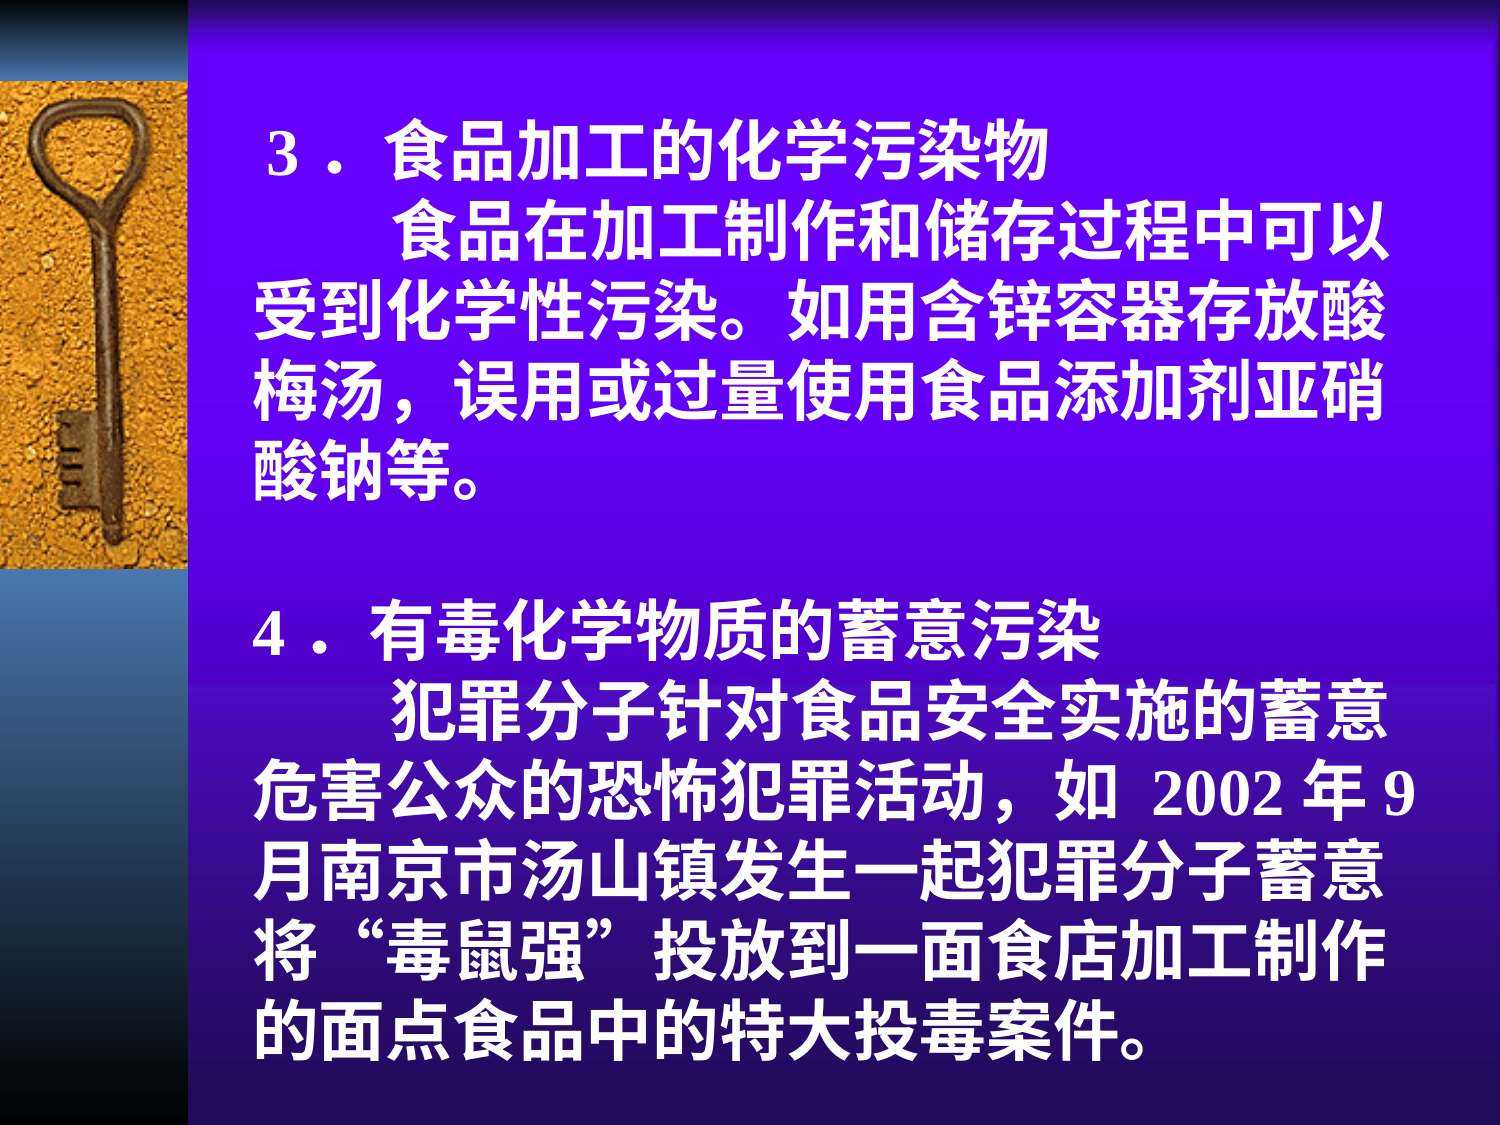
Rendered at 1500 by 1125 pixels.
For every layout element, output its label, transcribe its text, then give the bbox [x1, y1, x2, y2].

text_box 3．食品加工的化学污染物 食品在加工制作和储存过程中可以受到化学性污染。如用含锌容器存放酸梅汤，误用或过量使用食品添加剂亚硝酸钠等。 4．有毒化学物质的蓄意污染 犯罪分子针对食品安全实施的蓄意危害公众的恐怖犯罪活动，如 2002年9月南京市汤山镇发生一起犯罪分子蓄意将“毒鼠强”投放到一面食店加工制作的面点食品中的特大投毒案件。 [237, 101, 1450, 1076]
picture [0, 0, 1500, 1125]
